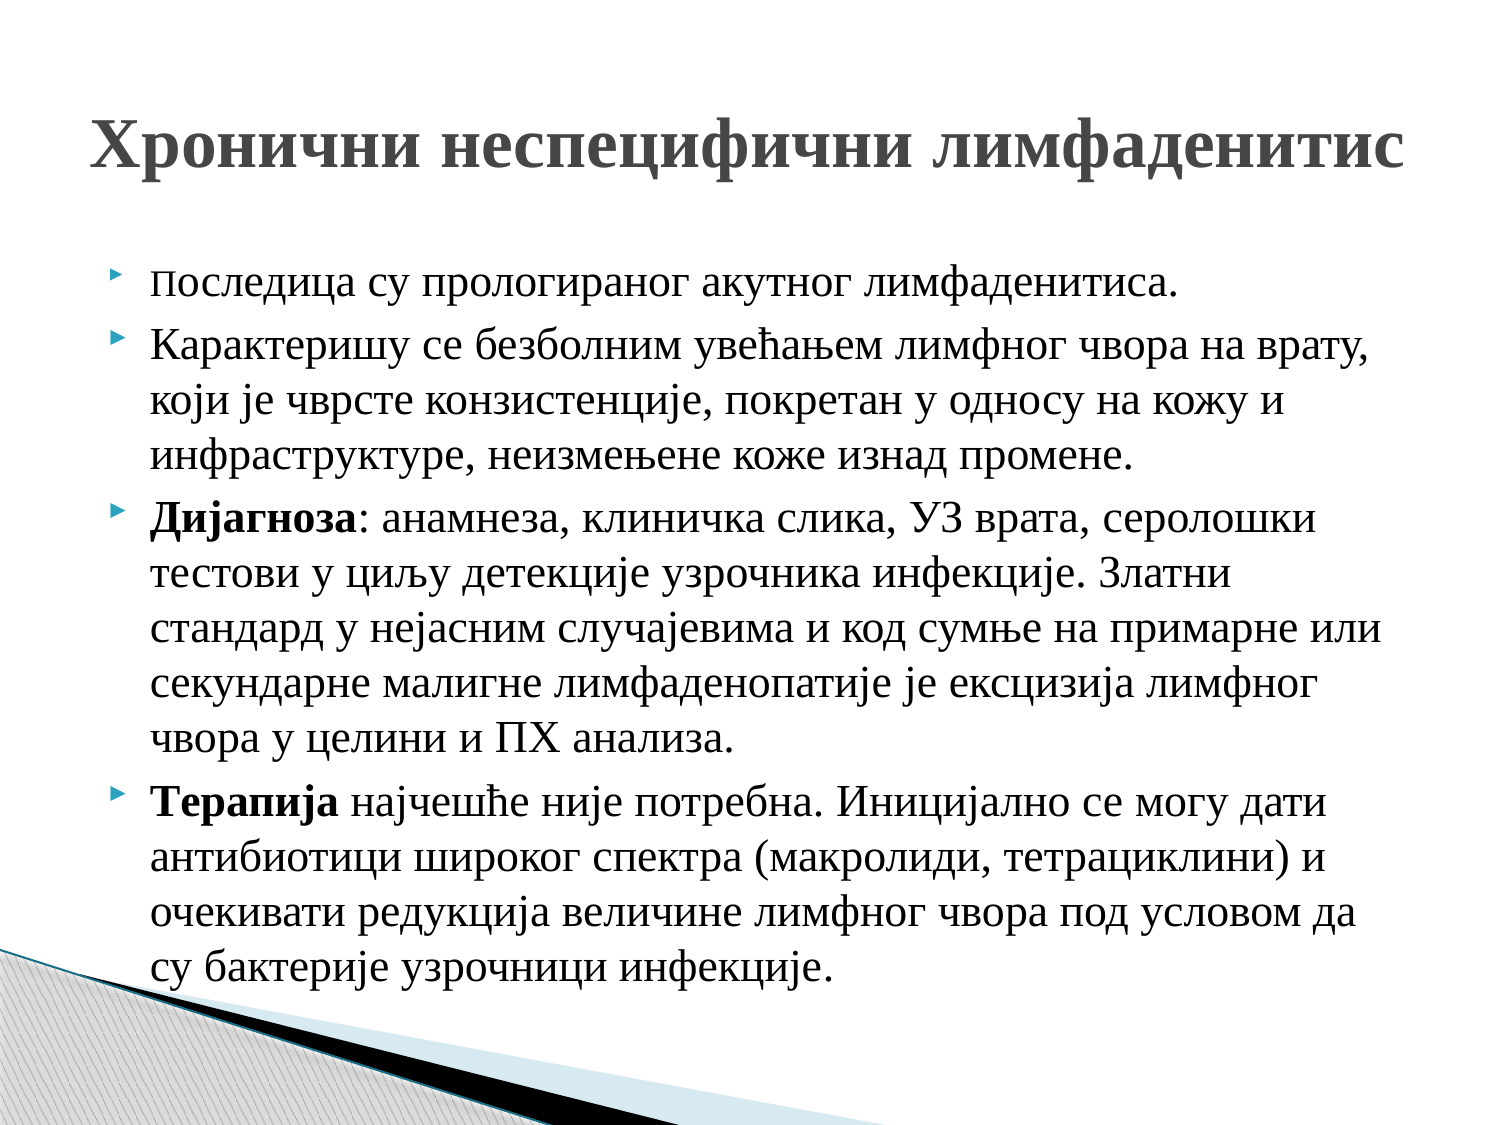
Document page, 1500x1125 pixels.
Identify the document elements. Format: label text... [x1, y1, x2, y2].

list Последица су прологираног акутног лимфаденитиса. Карактеришу се безболним увећањем лимфног чвора на врату, који је чврсте конзистенције, покретан у односу на кожу и инфраструктуре, неизмењене коже изнад промене. Дијагноза: анамнеза, клиничка слика, УЗ врата, серолошки тестови у циљу детекције узрочника инфекције. Златни стандард у нејасним случајевима и код сумње на примарне или секундарне малигне лимфаденопатије је ексцизија лимфног чвора у целини и ПХ анализа. Терапија најчешће није потребна. Иницијално се могу дати антибиотици широког спектра (макролиди, тетрациклини) и очекивати редукција величине лимфног чвора под условом да су бактерије узрочници инфекције. [74, 242, 1426, 986]
title Хронични неспецифични лимфаденитис [75, 45, 1425, 233]
